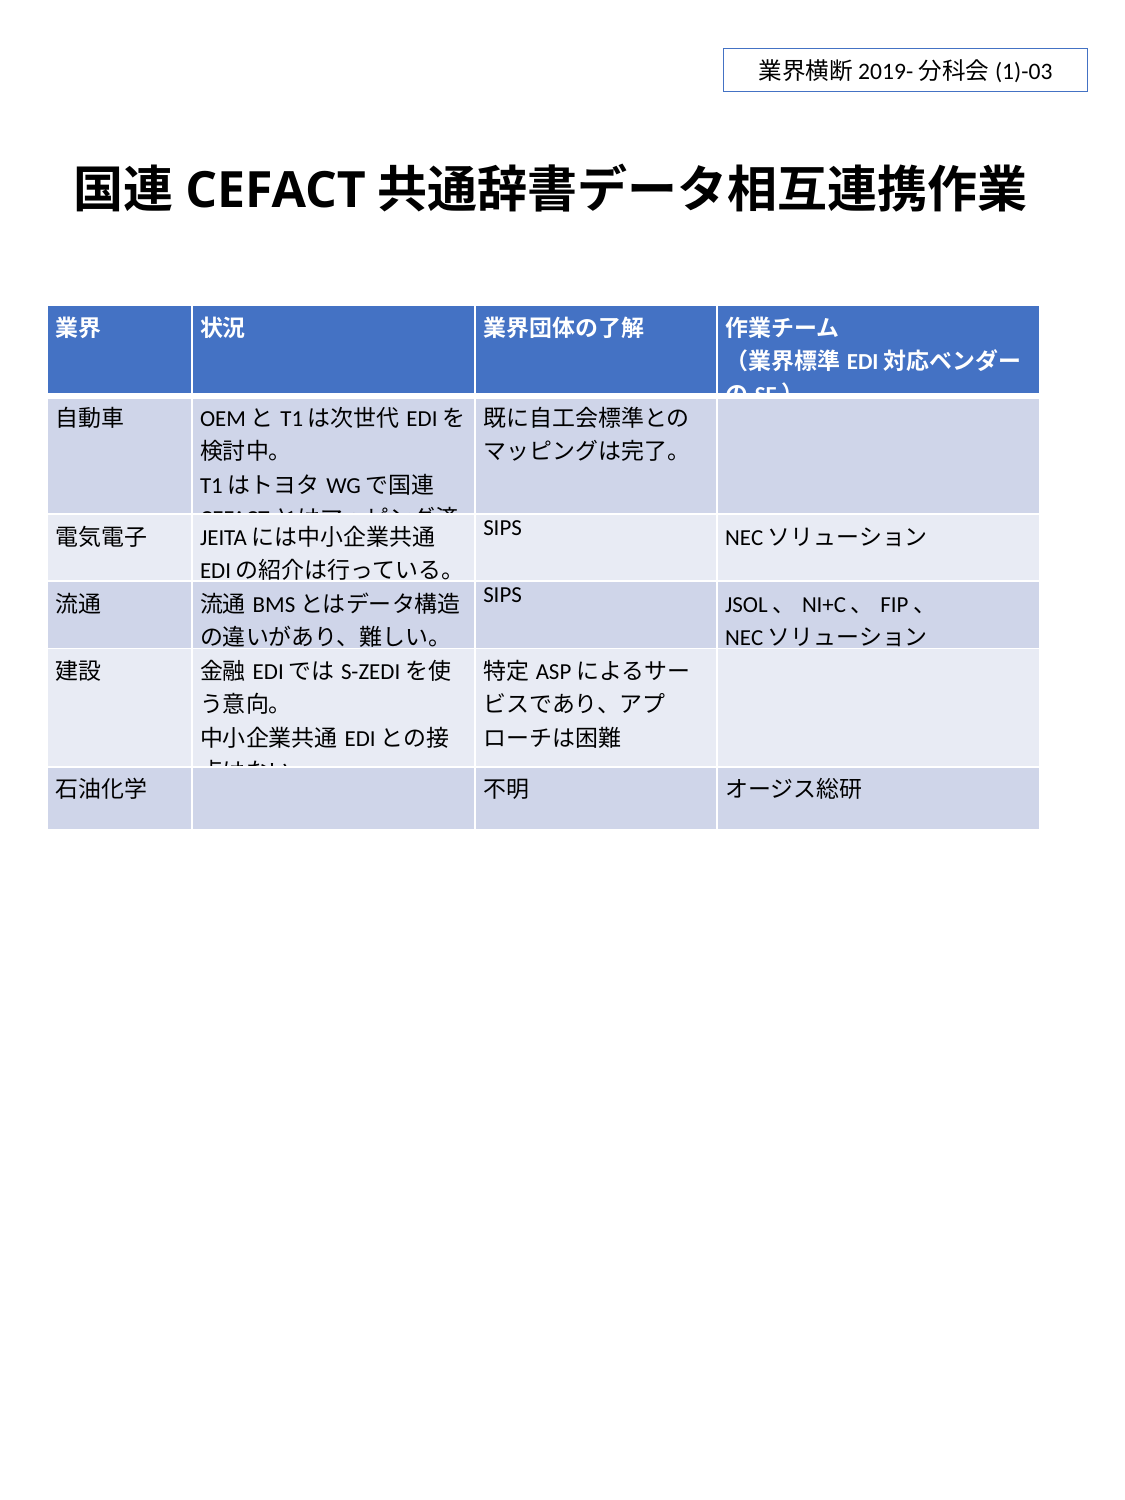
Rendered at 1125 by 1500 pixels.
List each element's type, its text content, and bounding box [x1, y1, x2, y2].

table_cell JSOL、NI+C、FIP、 NECソリューション [718, 582, 1039, 648]
table_cell OEMとT1は次世代EDIを検討中。 T1はトヨタWGで国連CEFACTとはマッピング済。 [193, 399, 474, 513]
table_header 状況 [193, 306, 474, 393]
table_cell 金融EDIではS-ZEDIを使う意向。 中小企業共通EDIとの接点はない。 [193, 649, 474, 766]
text_box 国連CEFACT共通辞書データ相互連携作業 [58, 150, 1067, 225]
table_cell 石油化学 [48, 768, 191, 829]
table_cell [718, 649, 1039, 766]
table_cell オージス総研 [718, 768, 1039, 829]
table_cell SIPS [476, 515, 716, 580]
table_cell 流通 [48, 582, 191, 648]
table_cell SIPS [476, 582, 716, 648]
table_header 作業チーム （業界標準EDI対応ベンダーのSE） [718, 306, 1039, 393]
table_cell 既に自工会標準とのマッピングは完了。 [476, 399, 716, 513]
table_header 業界 [48, 306, 191, 393]
table_cell 電気電子 [48, 515, 191, 580]
table_header 業界団体の了解 [476, 306, 716, 393]
table_cell 自動車 [48, 399, 191, 513]
table_cell NECソリューション [718, 515, 1039, 580]
table_cell [193, 768, 474, 829]
table_cell [718, 399, 1039, 513]
table_cell 建設 [48, 649, 191, 766]
table_cell 特定ASPによるサービスであり、アプローチは困難 [476, 649, 716, 766]
table_cell 不明 [476, 768, 716, 829]
table_cell JEITAには中小企業共通EDIの紹介は行っている。 [193, 515, 474, 580]
text_box 業界横断2019-分科会(1)-03 [723, 48, 1088, 92]
table_cell 流通BMSとはデータ構造の違いがあり、難しい。 [193, 582, 474, 648]
